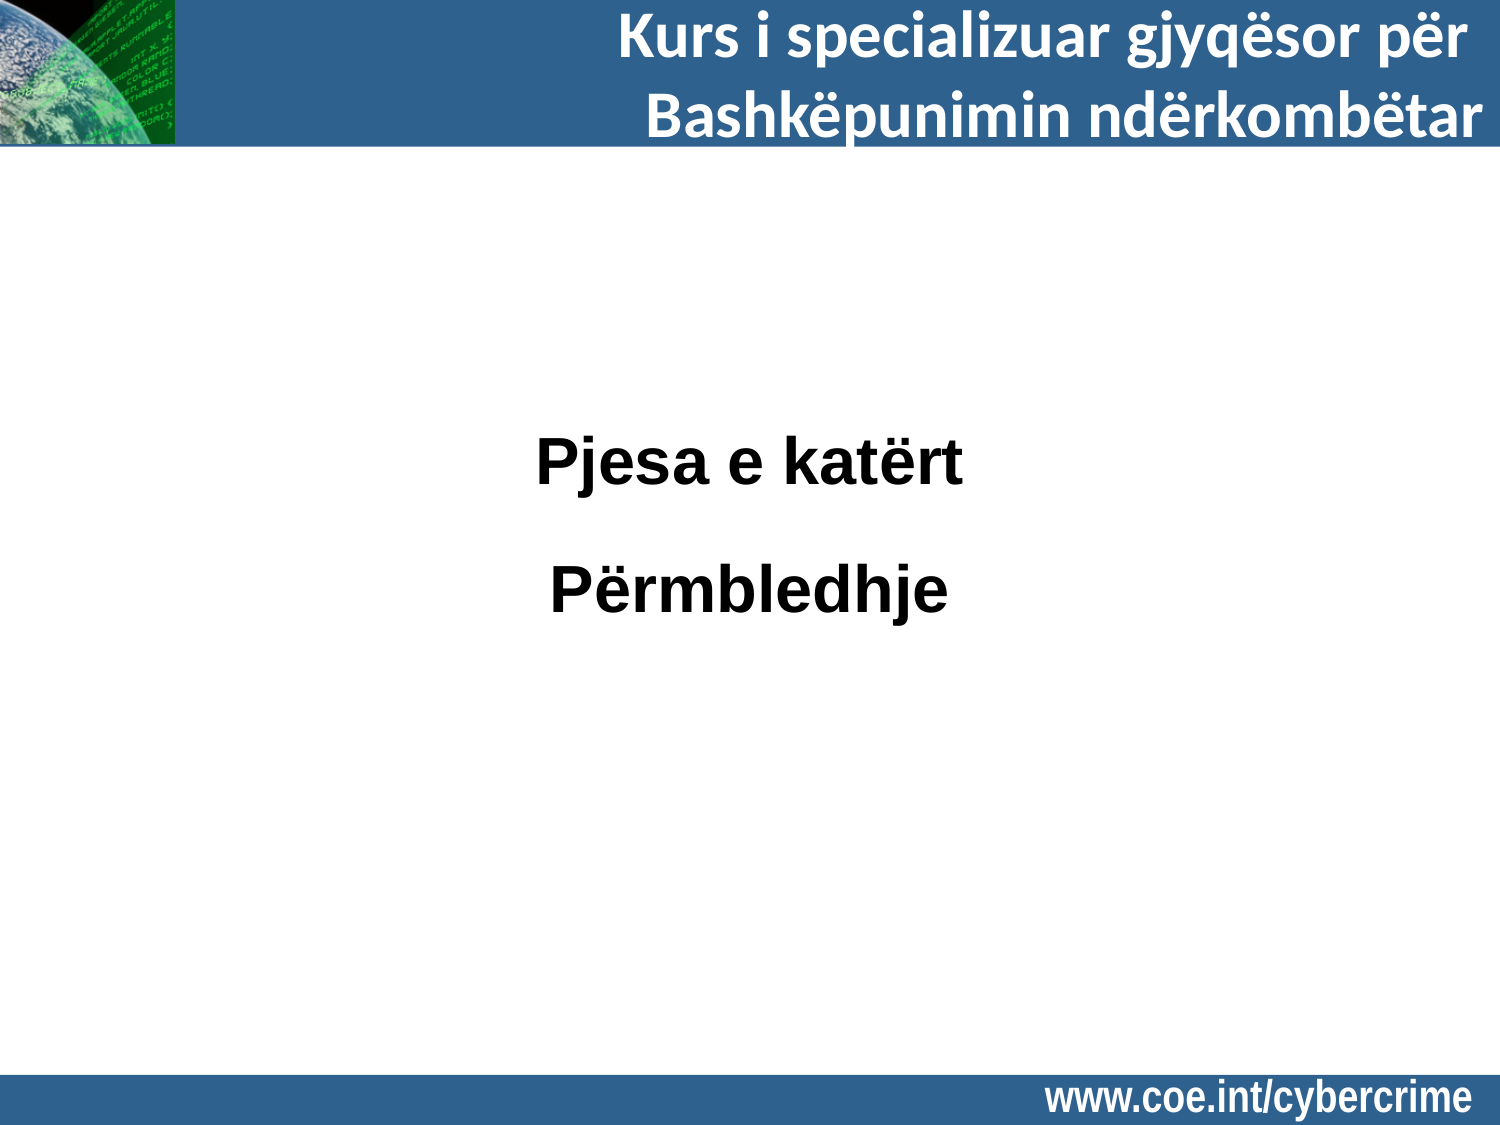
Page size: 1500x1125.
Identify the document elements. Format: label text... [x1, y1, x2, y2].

text_box Kurs i specializuar gjyqësor për Bashkëpunimin ndërkombëtar [177, 0, 1500, 149]
text_box www.coe.int/cybercrime [1030, 1059, 1500, 1125]
text_box [0, 1073, 1030, 1125]
picture [0, 0, 175, 144]
text_box Pjesa e katërt Përmbledhje [50, 426, 1450, 633]
